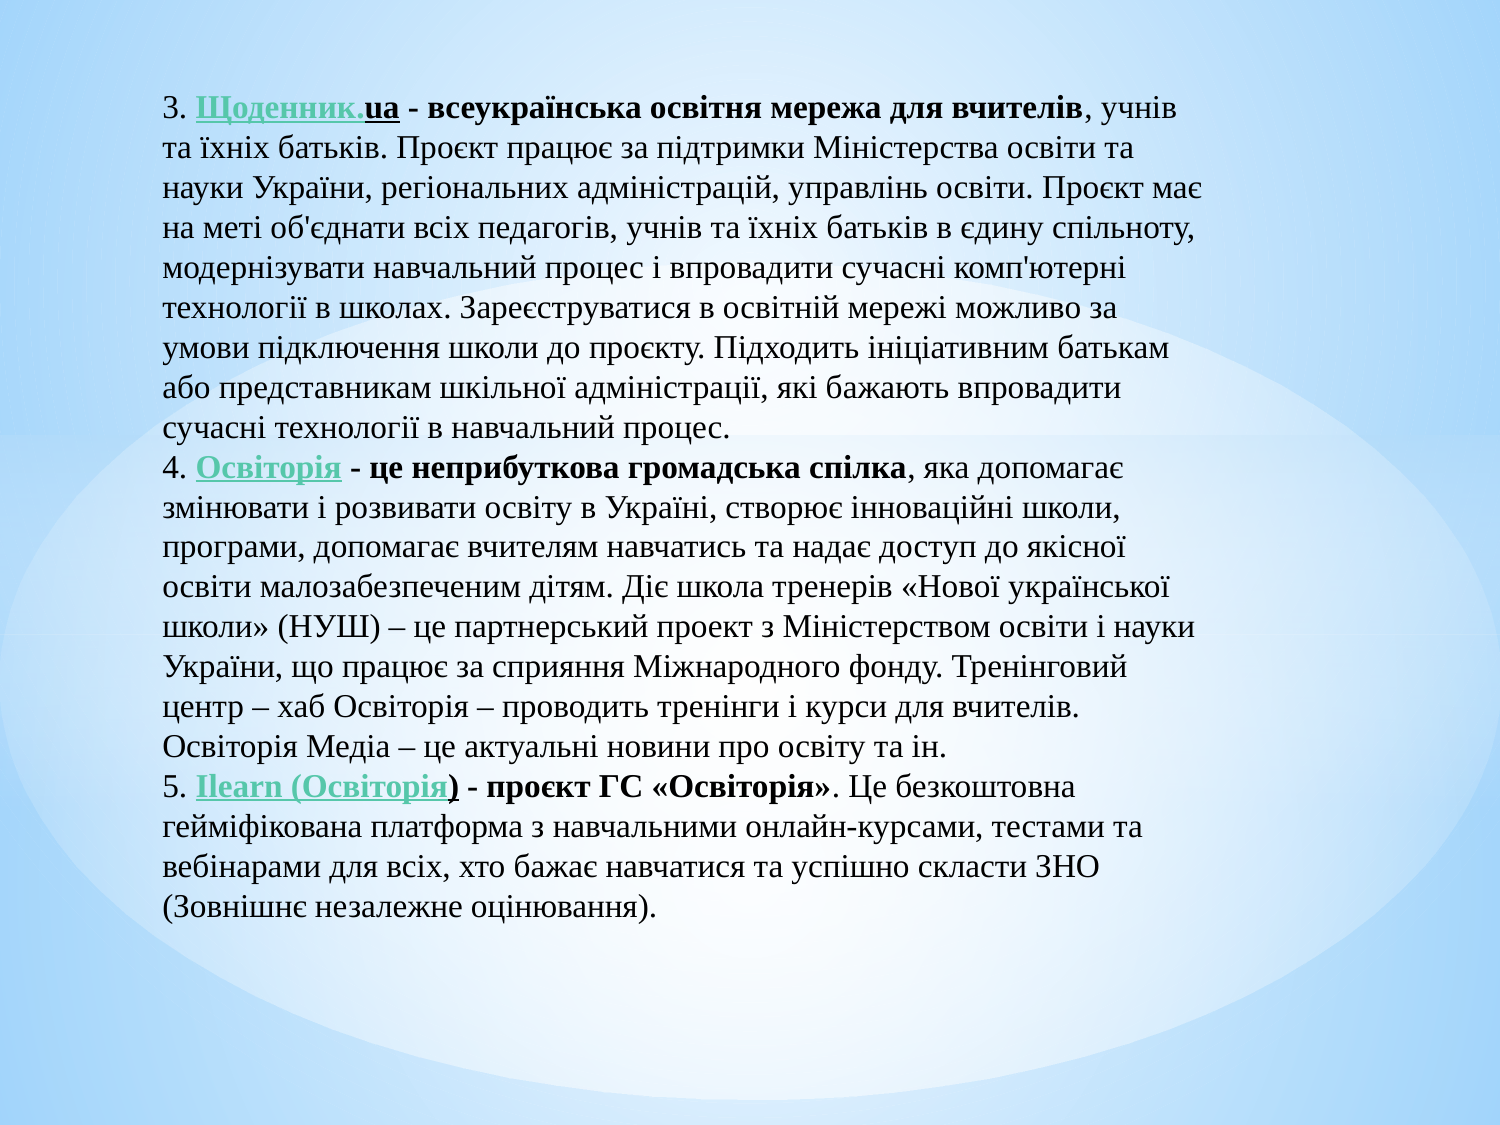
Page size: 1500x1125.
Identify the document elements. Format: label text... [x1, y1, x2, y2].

subtitle [53, 30, 1424, 1071]
text_box 3. Щоденник.ua - всеукраїнська освітня мережа для вчителів, учнів та їхніх батьків. Проєкт працює за підтримки Міністерства освіти та науки України, регіональних адміністрацій, управлінь освіти. Проєкт має на меті об'єднати всіх педагогів, учнів та їхніх батьків в єдину спільноту, модернізувати навчальний процес і впровадити сучасні комп'ютерні технології в школах. Зареєструватися в освітній мережі можливо за умови підключення школи до проєкту. Підходить ініціативним батькам або представникам шкільної адміністрації, які бажають впровадити сучасні технології в навчальний процес. 4. Освіторія - це неприбуткова громадська спілка, яка допомагає змінювати і розвивати освіту в Україні, створює інноваційні школи, програми, допомагає вчителям навчатись та надає доступ до якісної освіти малозабезпеченим дітям. Діє школа тренерів «Нової української школи» (НУШ) – це партнерський проект з Міністерством освіти і науки України, що працює за сприяння Міжнародного фонду. Тренінговий центр – хаб Освіторія – проводить тренінги і курси для вчителів. Освіторія Медіа – це актуальні новини про освіту та ін. 5. Ilearn (Освіторія) - проєкт ГС «Освіторія». Це безкоштовна гейміфікована платформа з навчальними онлайн-курсами, тестами та вебінарами для всіх, хто бажає навчатися та успішно скласти ЗНО (Зовнішнє незалежне оцінювання). [147, 78, 1223, 972]
